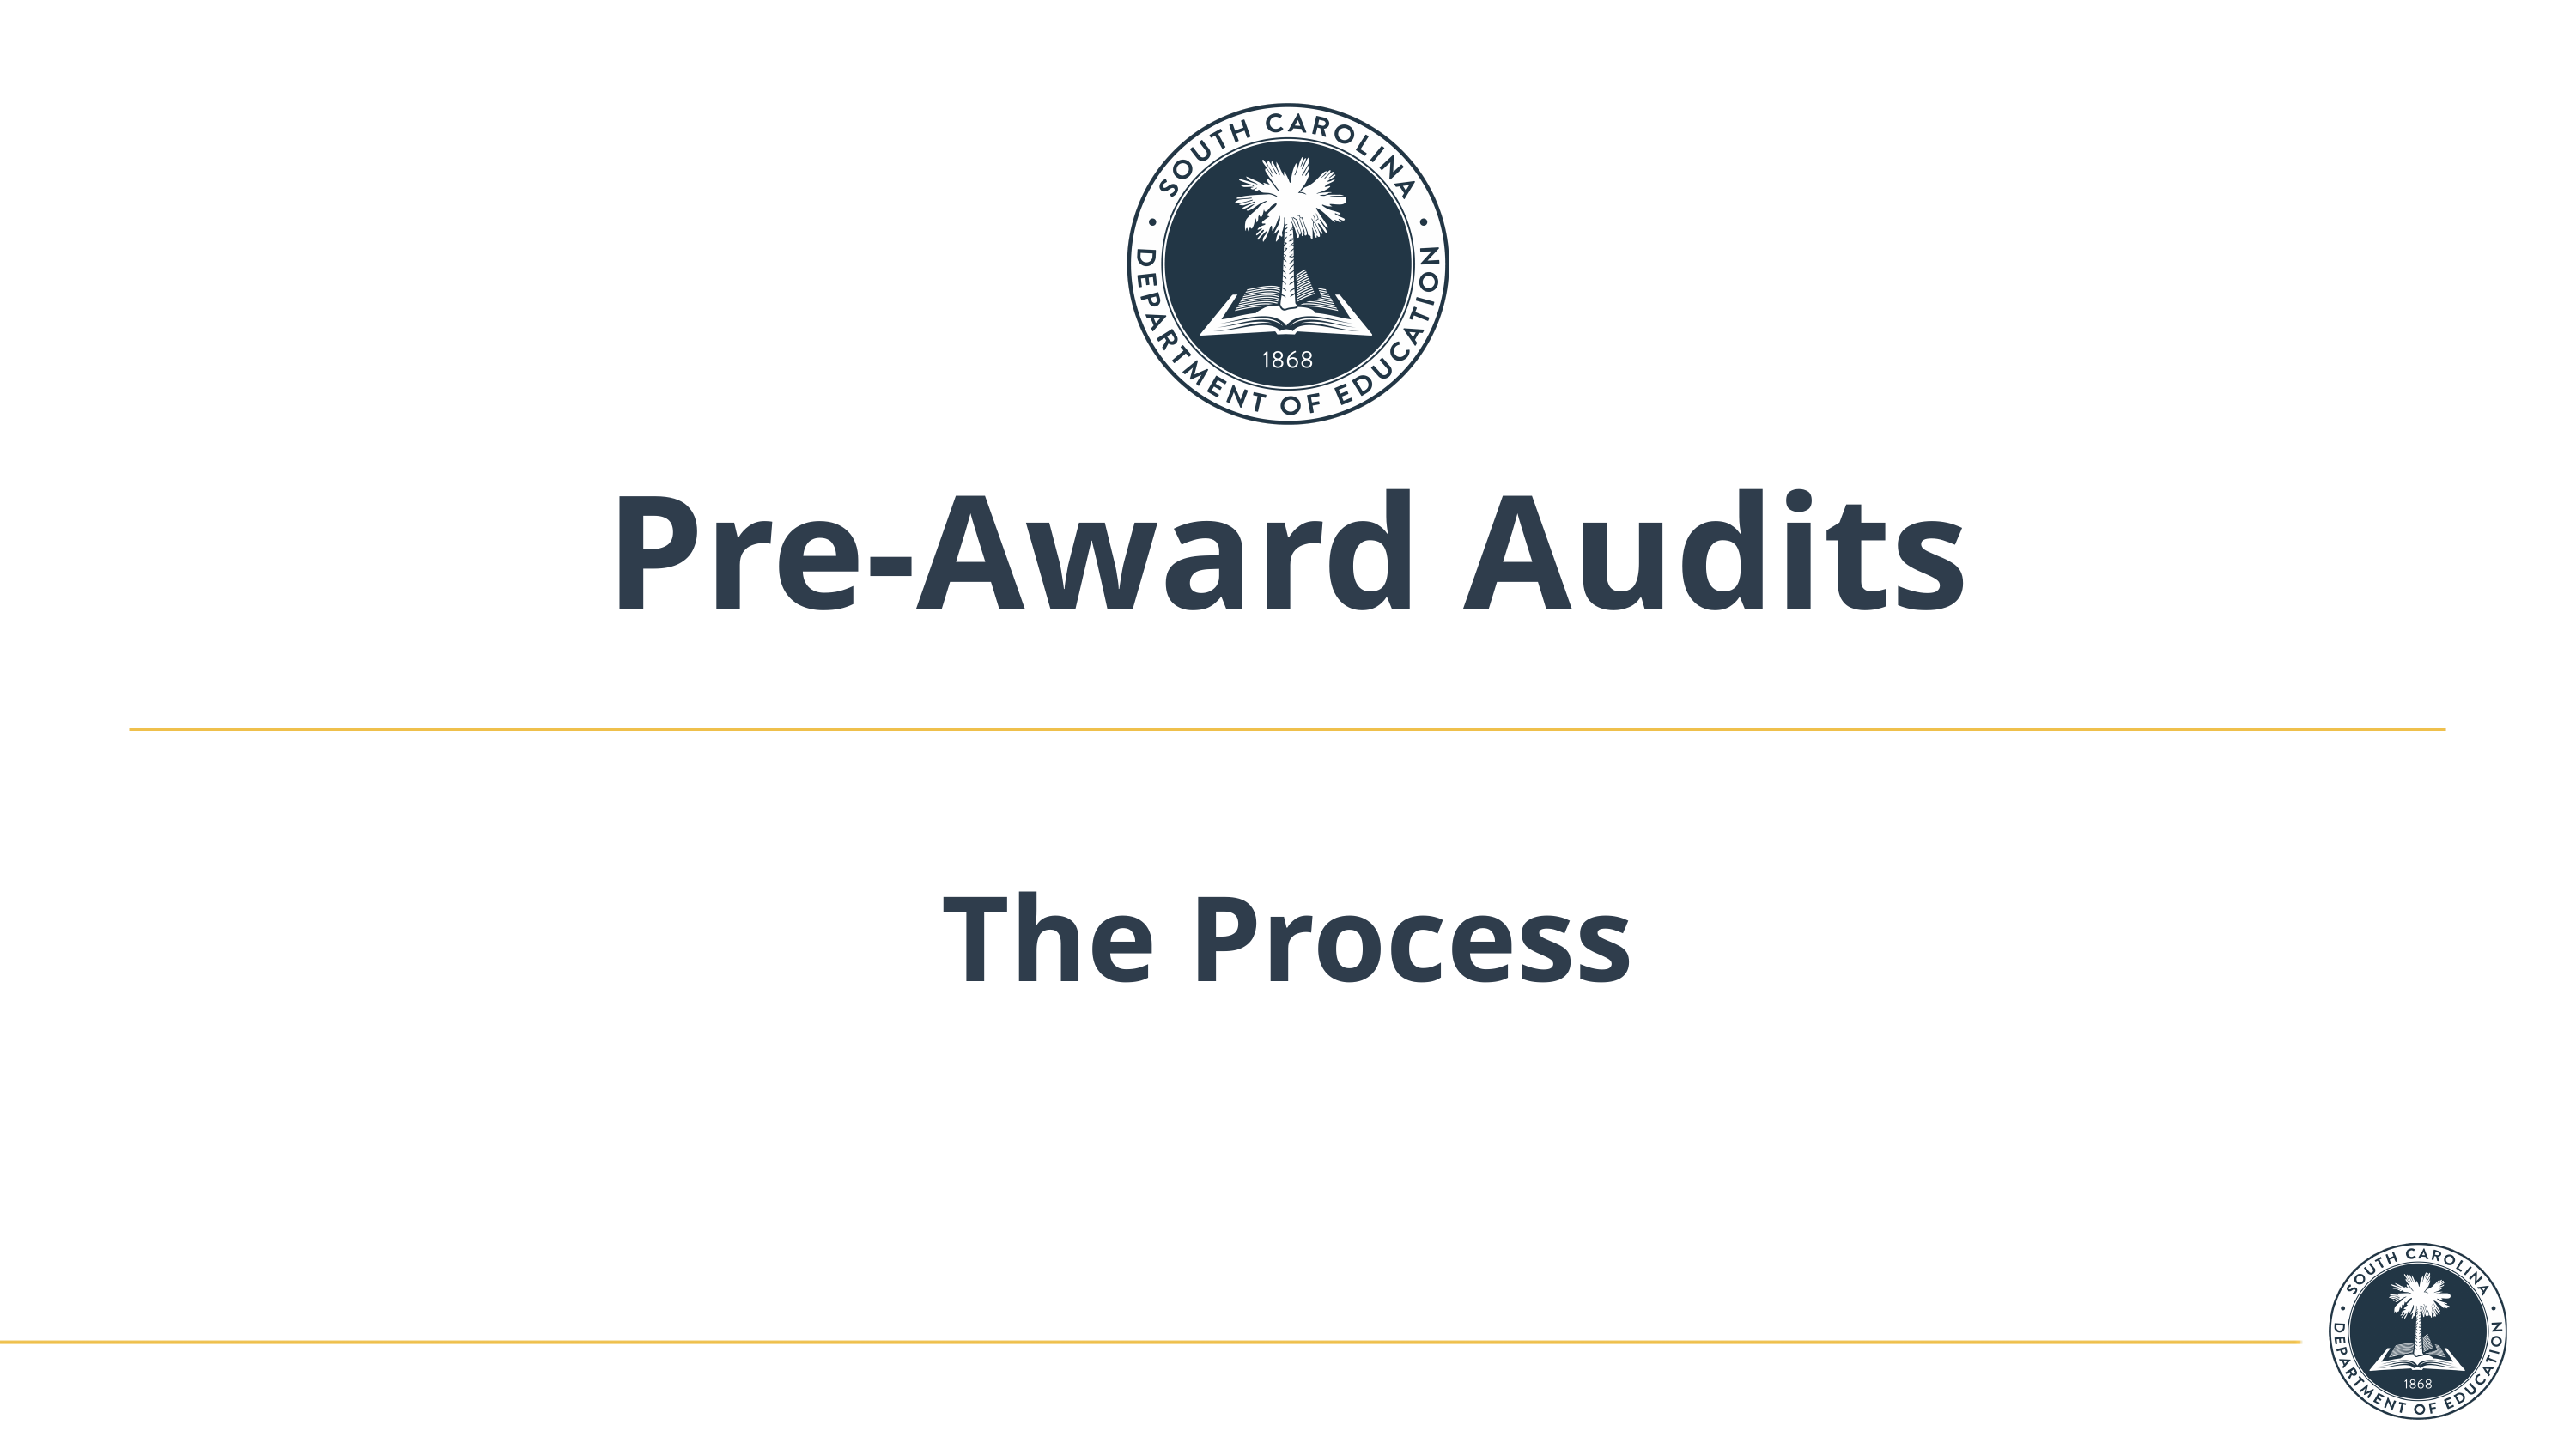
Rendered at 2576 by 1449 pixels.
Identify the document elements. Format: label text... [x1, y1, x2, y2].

title Pre-Award Audits [129, 449, 2447, 643]
list The Process [386, 799, 2190, 1087]
picture [2329, 1243, 2507, 1420]
picture [129, 728, 2447, 731]
picture [1127, 103, 1449, 425]
